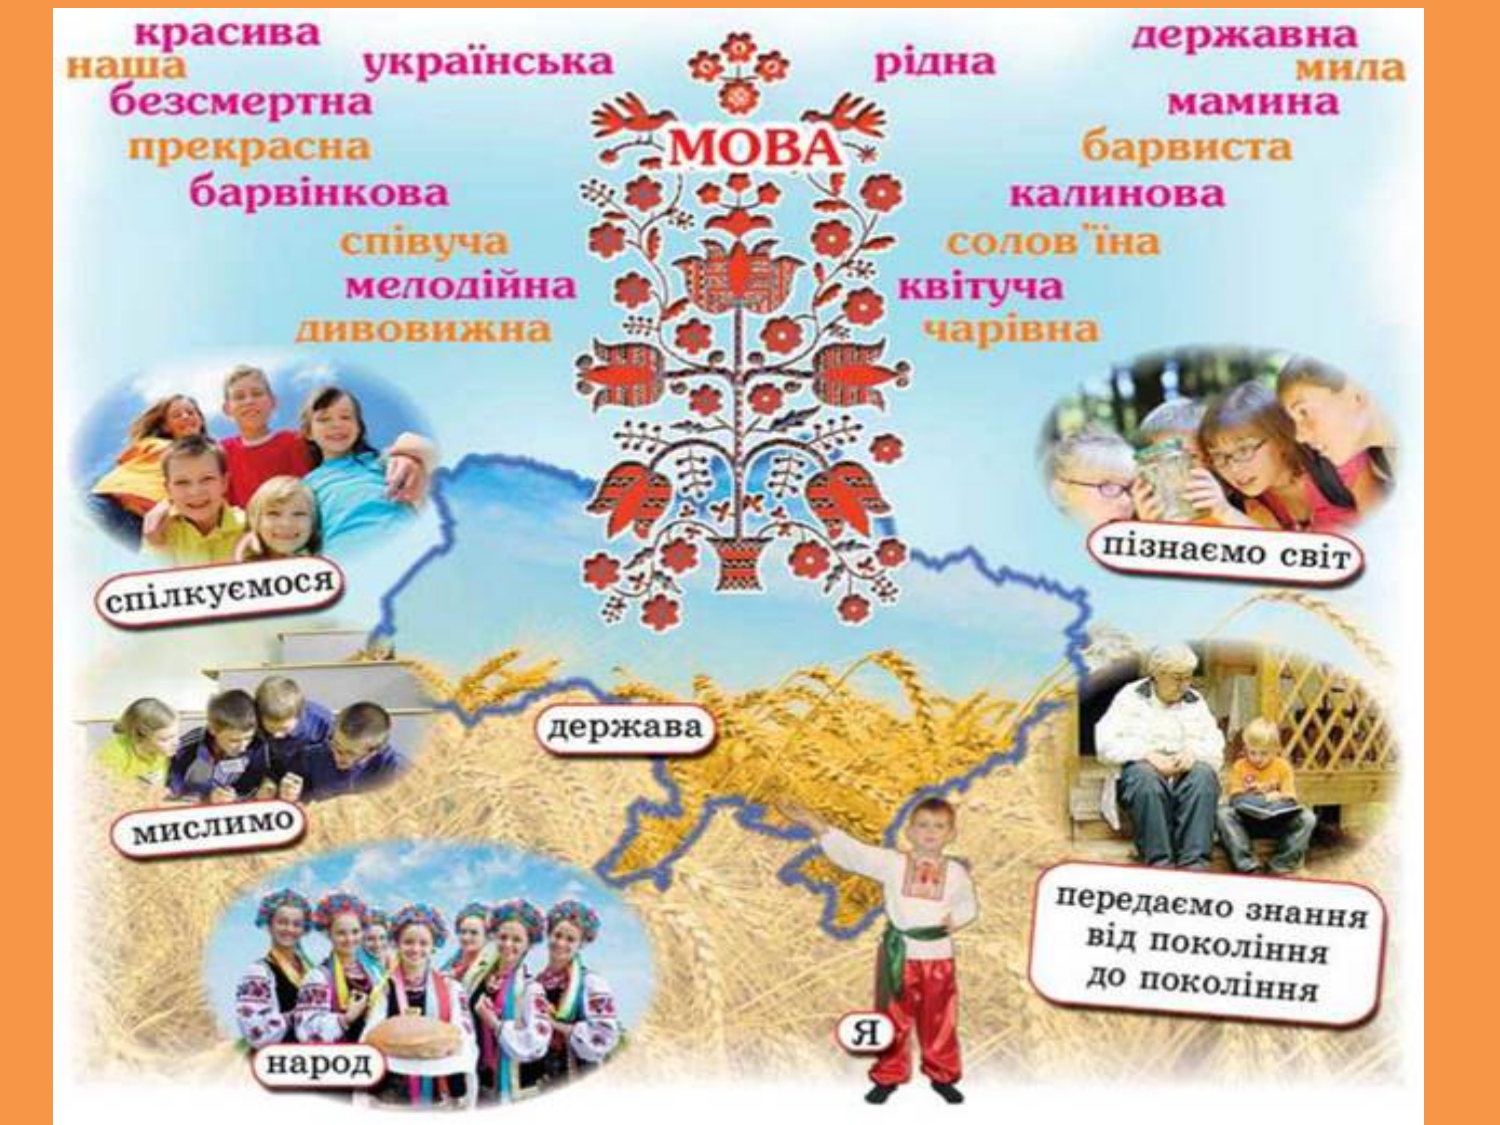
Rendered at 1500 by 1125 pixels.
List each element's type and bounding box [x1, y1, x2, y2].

list [52, 8, 1424, 1125]
